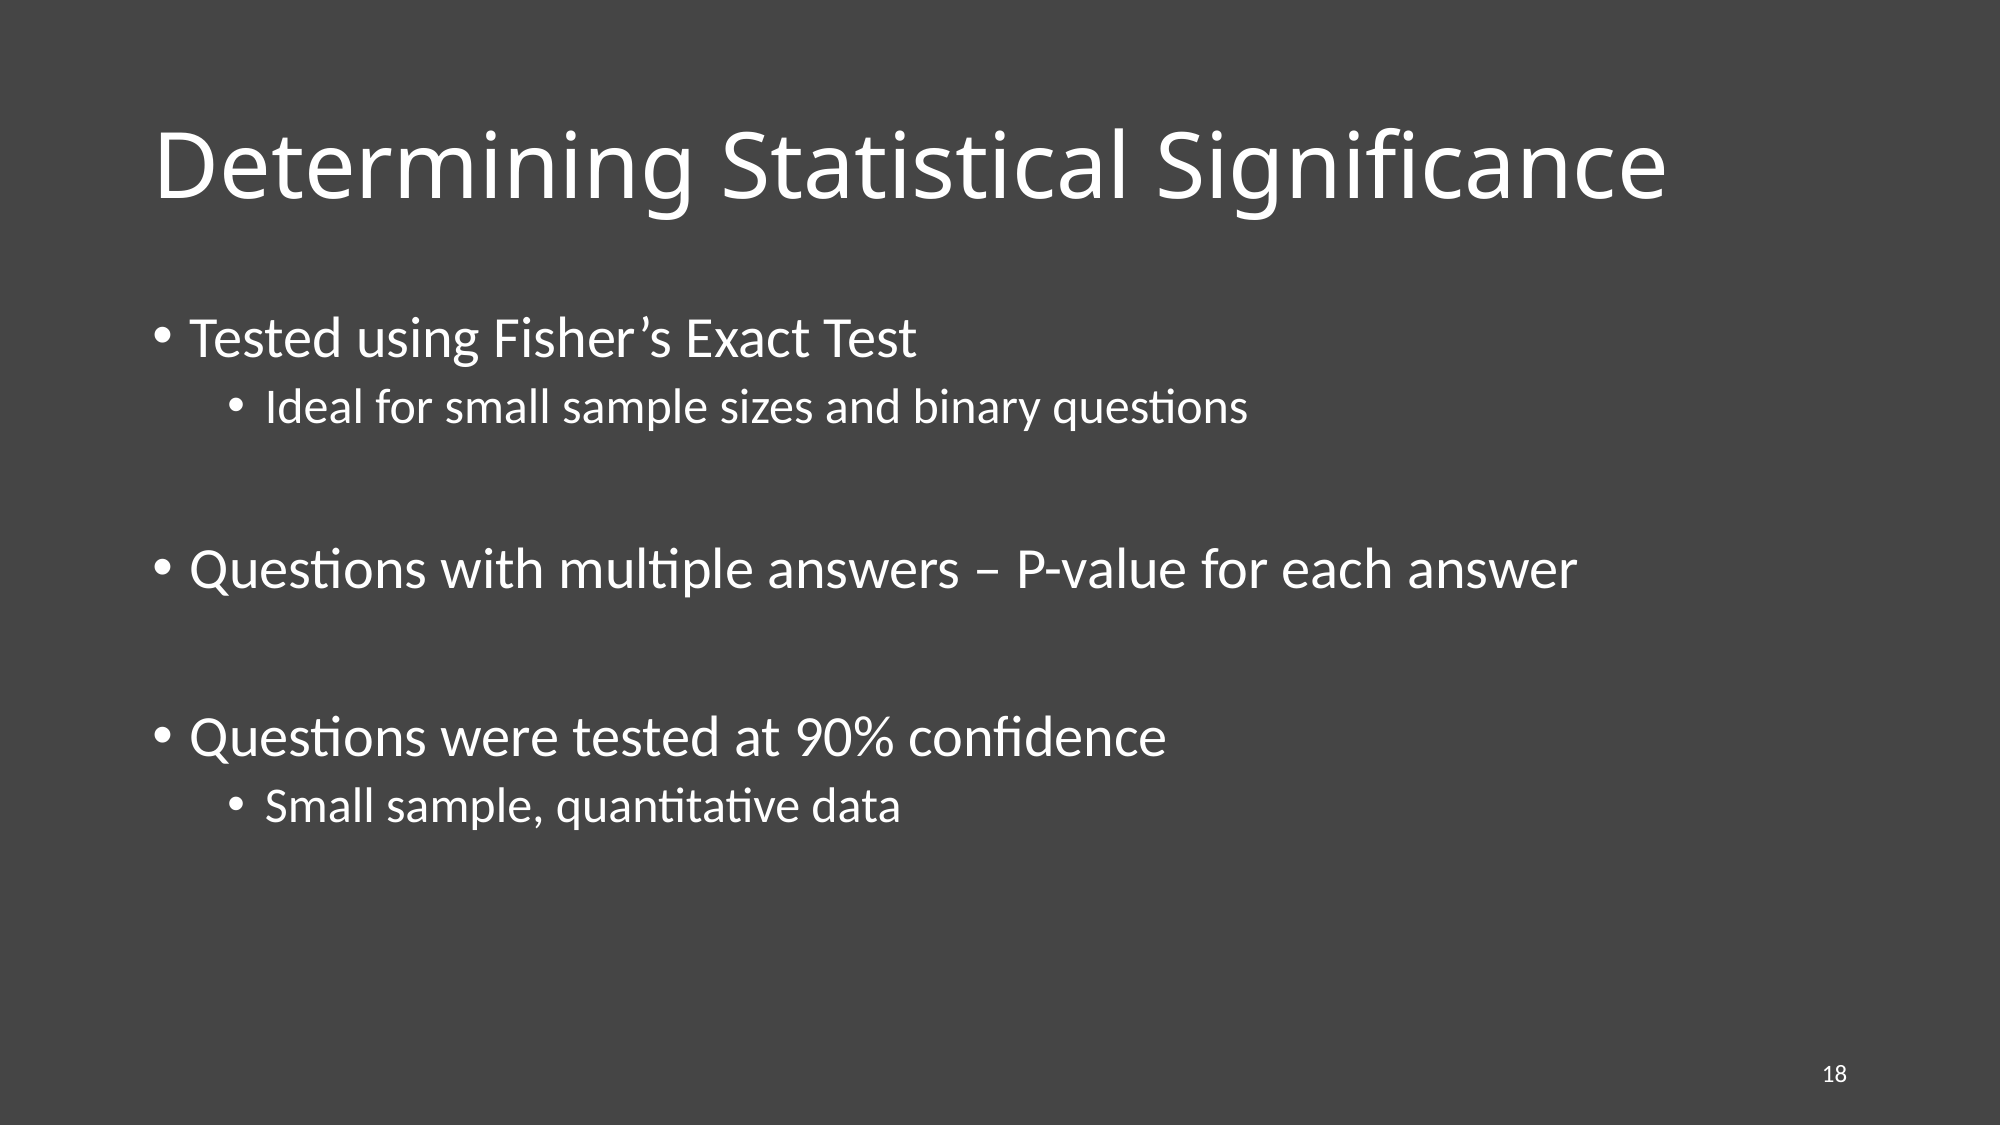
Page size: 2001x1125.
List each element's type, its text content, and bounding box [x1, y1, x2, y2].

title Determining Statistical Significance [137, 59, 1863, 278]
list Tested using Fisher’s Exact Test Ideal for small sample sizes and binary questions Questions with multiple answers – P-value for each answer Questions were tested at 90% confidence Small sample, quantitative data [137, 299, 1863, 1014]
slide_number 18 [1412, 1042, 1863, 1103]
